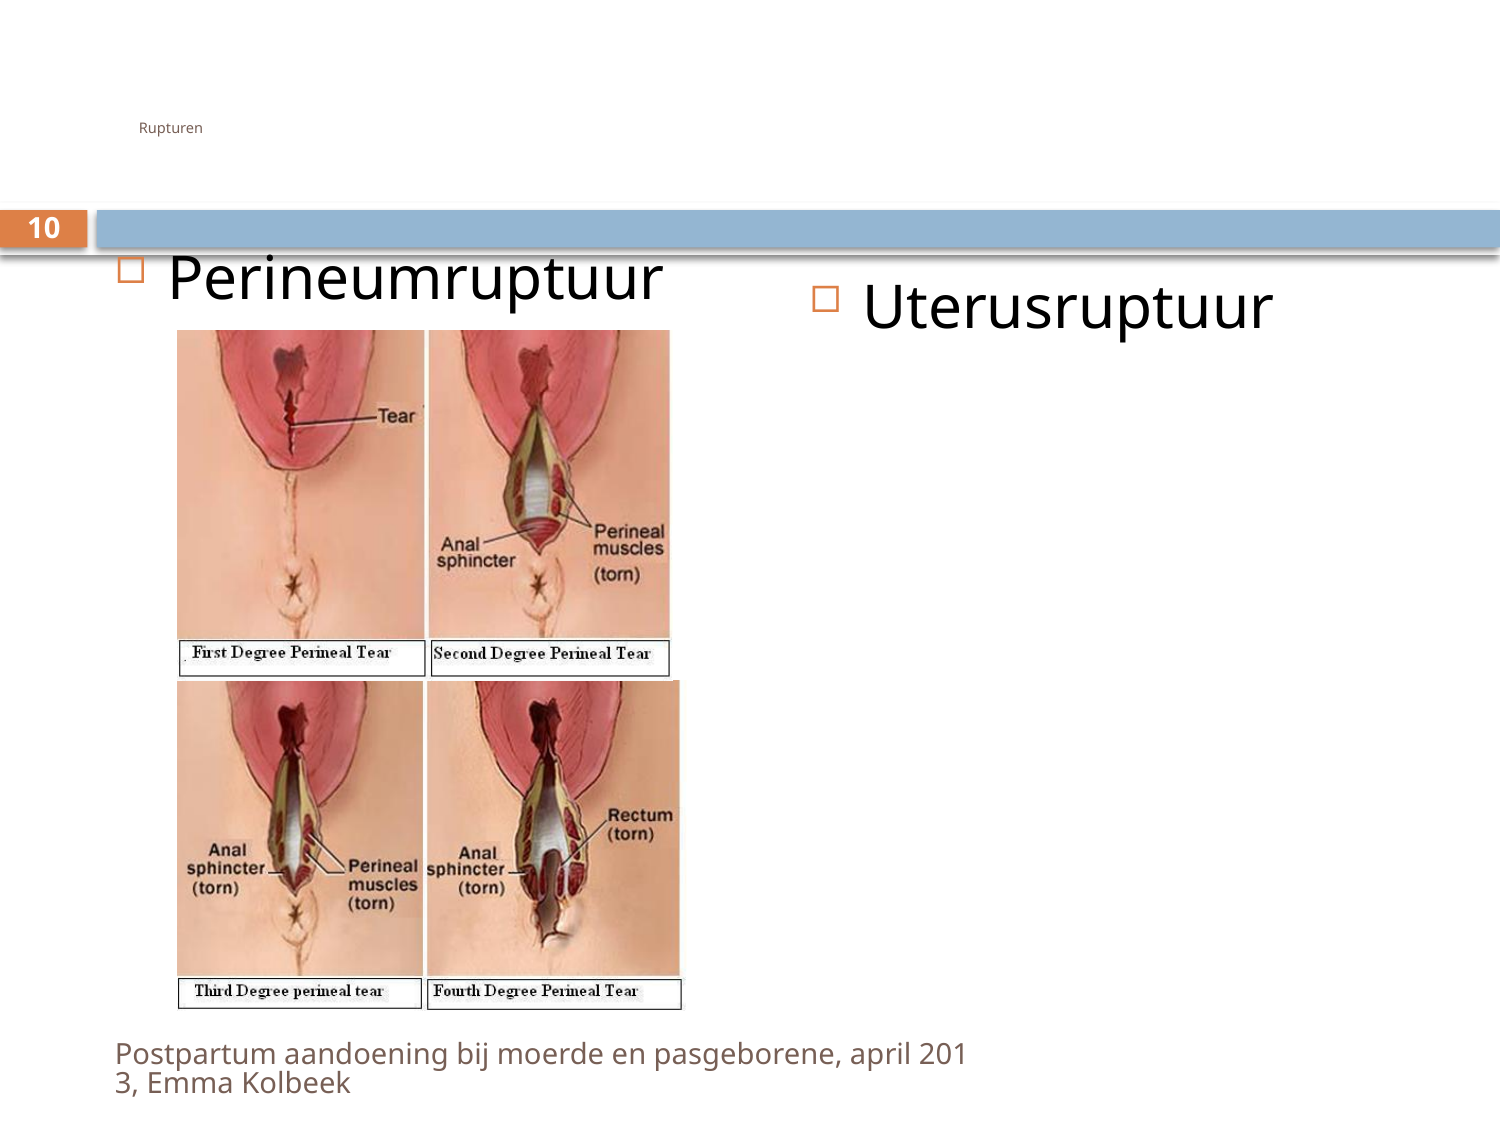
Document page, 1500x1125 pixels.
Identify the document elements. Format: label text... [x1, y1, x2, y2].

picture [177, 329, 687, 1012]
slide_number 10 [0, 208, 88, 249]
list Perineumruptuur [99, 231, 738, 1011]
footer Postpartum aandoening bij moerde en pasgeborene, april 2013, Emma Kolbeek [99, 1024, 990, 1085]
title Rupturen [99, 37, 1438, 200]
list Uterusruptuur [794, 260, 1433, 1011]
